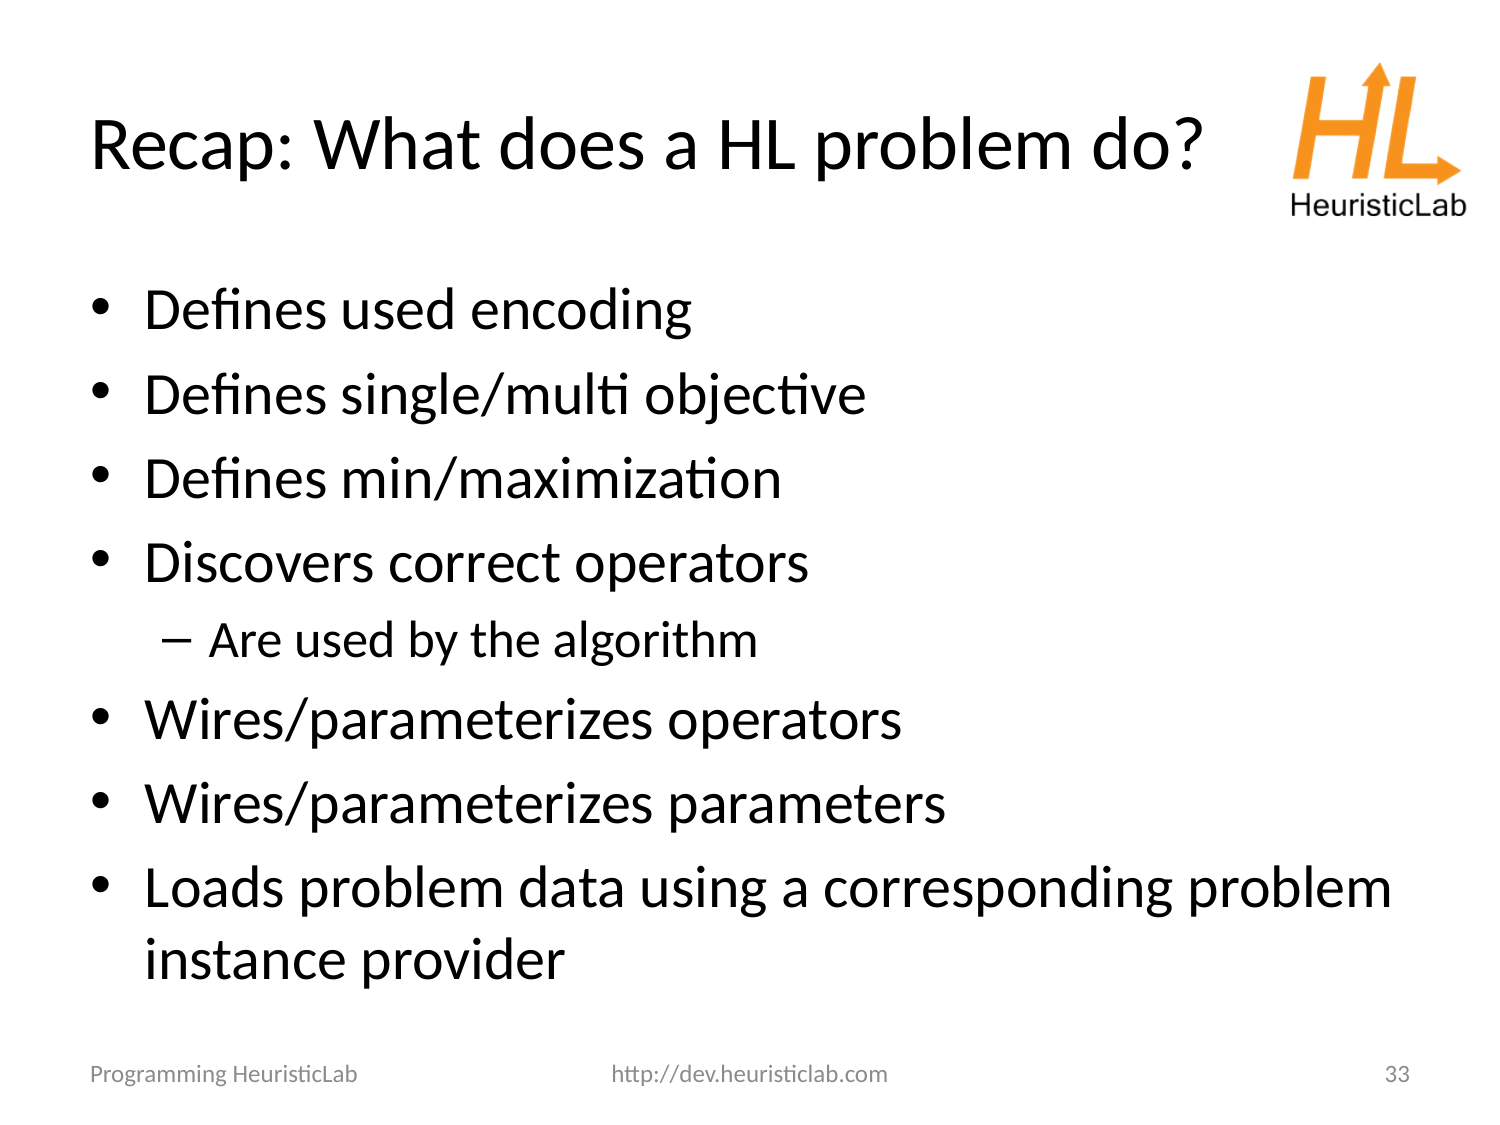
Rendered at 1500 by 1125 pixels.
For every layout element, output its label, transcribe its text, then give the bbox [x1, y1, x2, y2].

slide_number Programming HeuristicLab [75, 1042, 425, 1103]
footer http://dev.heuristiclab.com [512, 1042, 988, 1103]
picture [1281, 27, 1474, 244]
list Defines used encoding Defines single/multi objective Defines min/maximization Discovers correct operators Are used by the algorithm Wires/parameterizes operators Wires/parameterizes parameters Loads problem data using a corresponding problem instance provider [75, 262, 1425, 1005]
slide_number 33 [1074, 1042, 1425, 1103]
title Recap: What does a HL problem do? [75, 45, 1282, 233]
